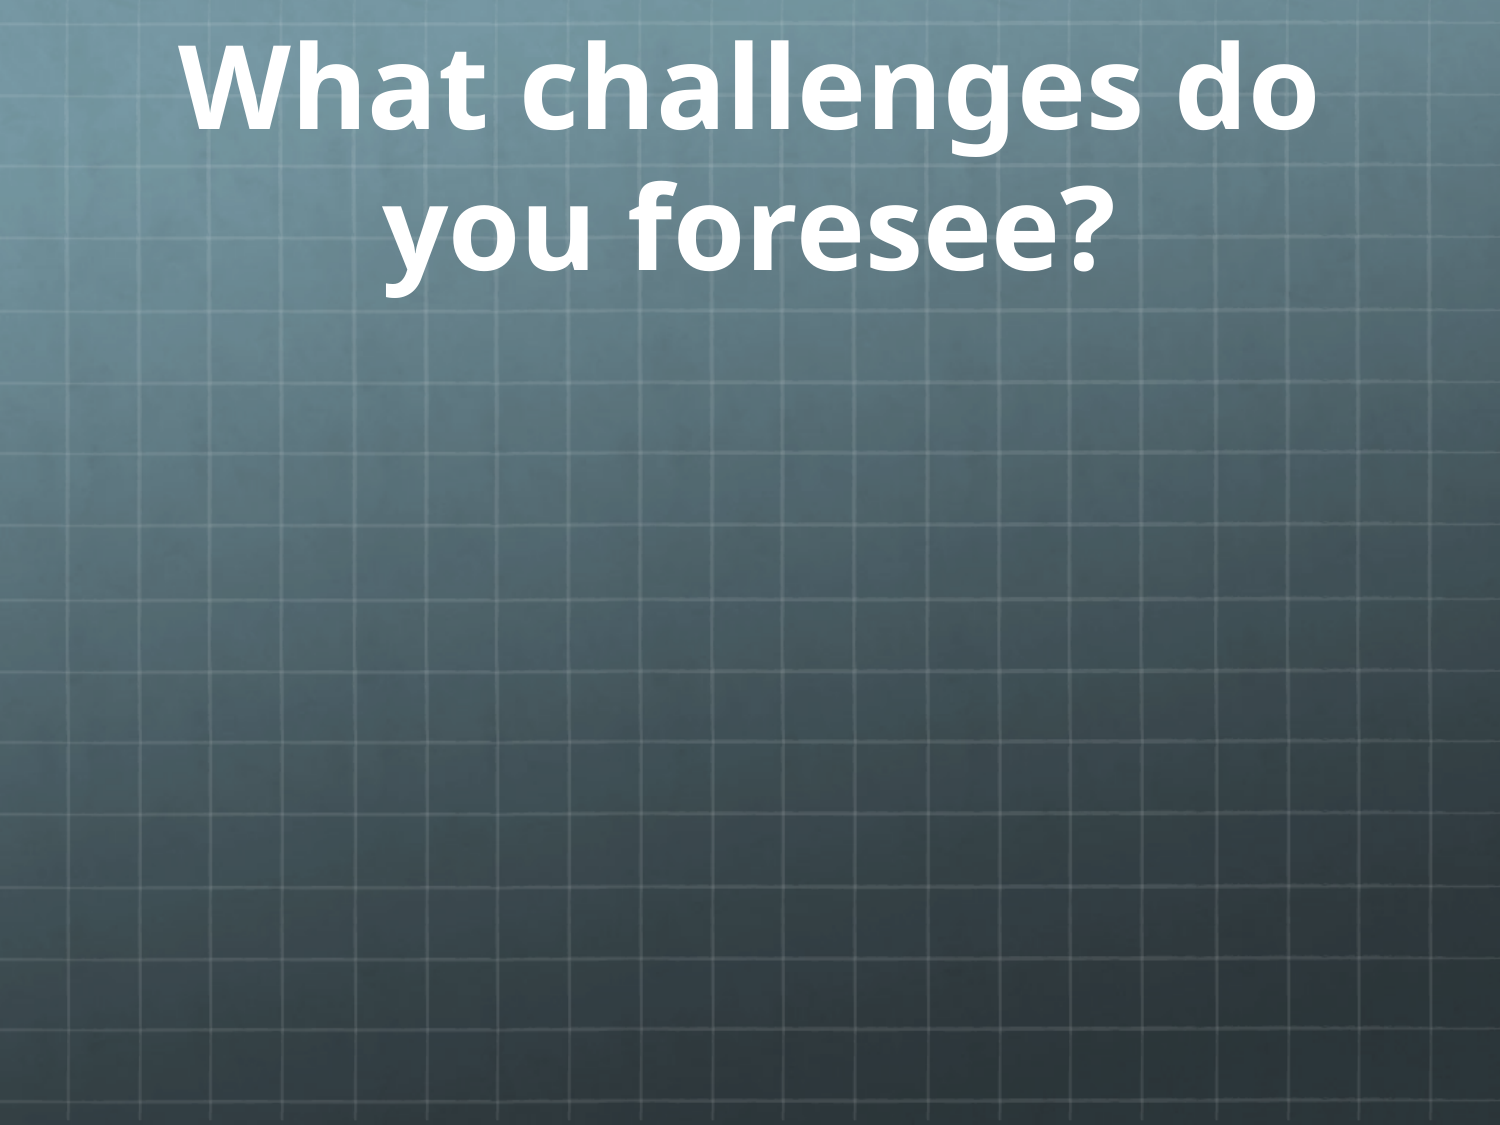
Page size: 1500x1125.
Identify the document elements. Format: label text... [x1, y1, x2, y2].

picture [0, 0, 1500, 1125]
title What challenges do you foresee? [127, 17, 1372, 289]
